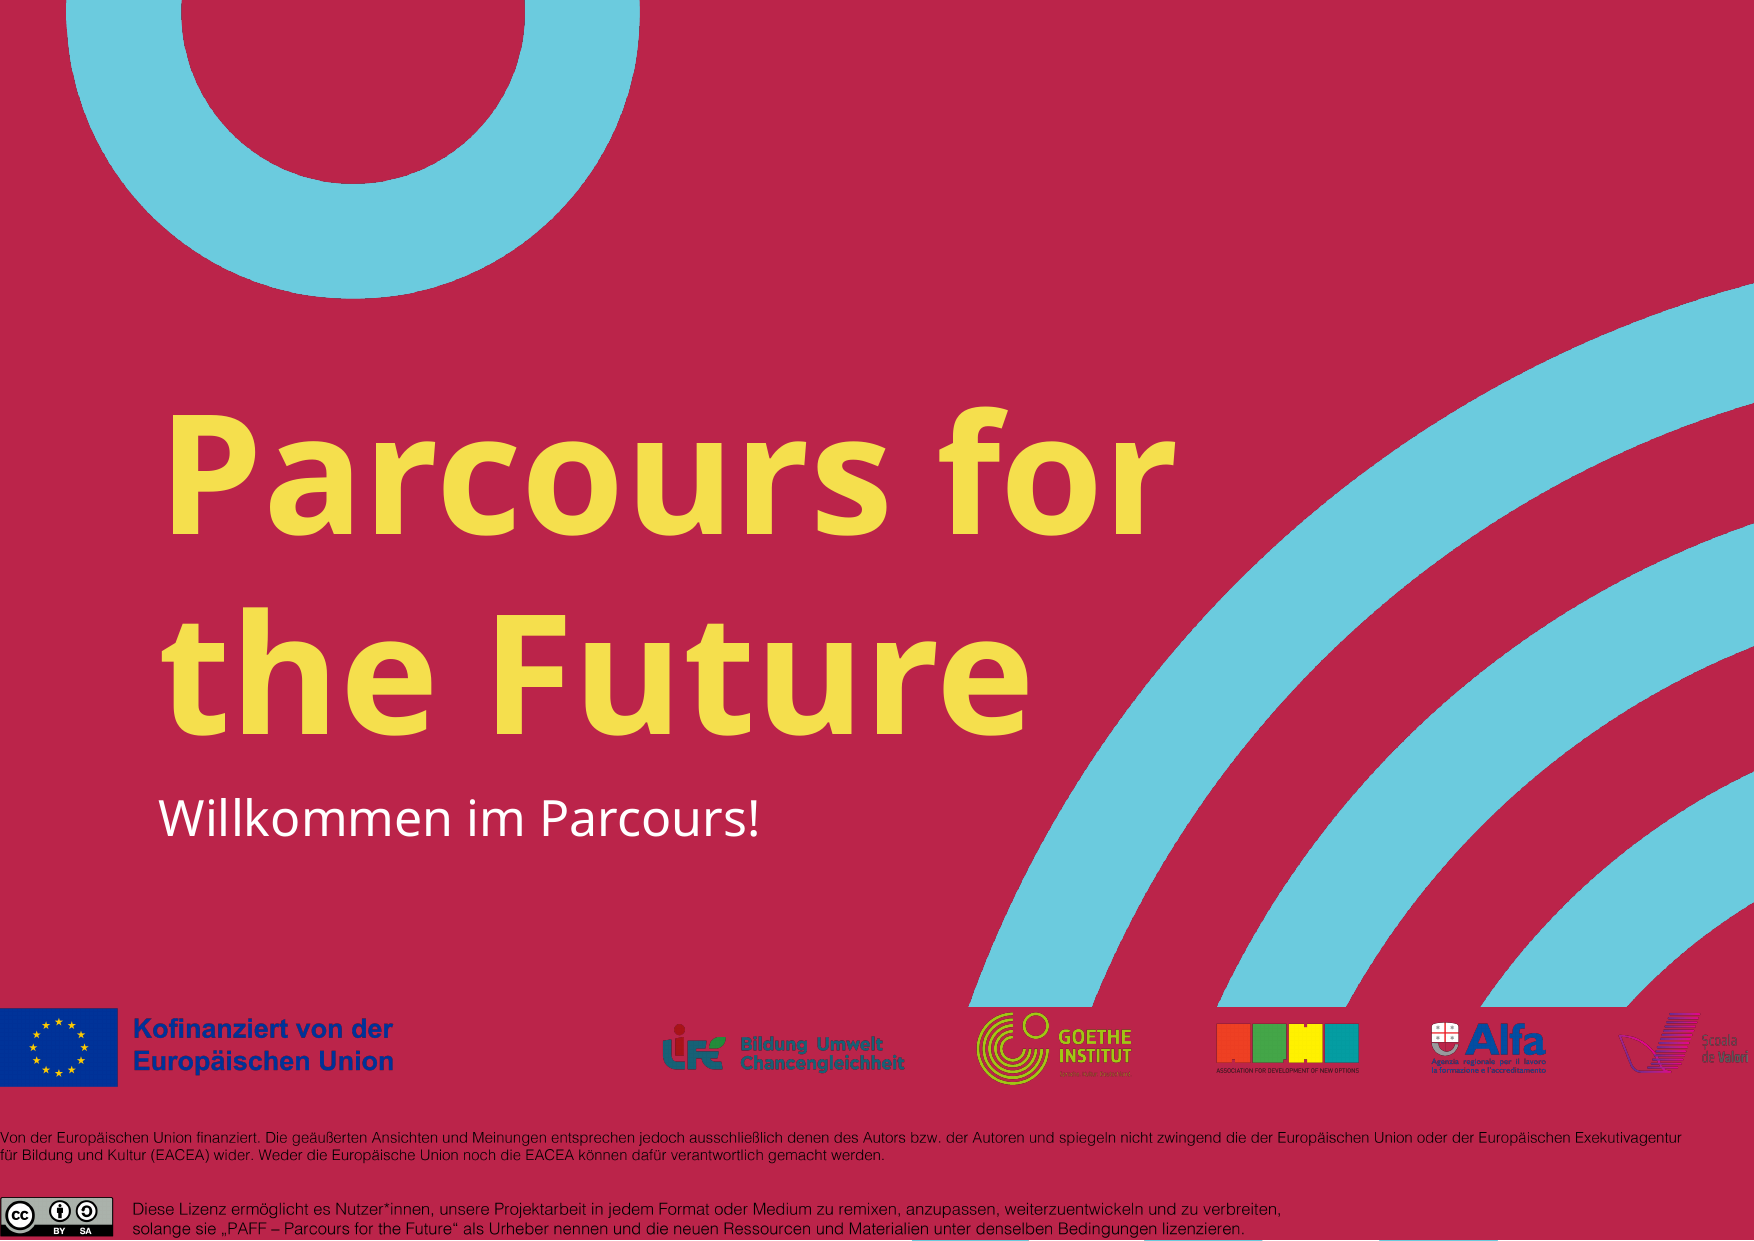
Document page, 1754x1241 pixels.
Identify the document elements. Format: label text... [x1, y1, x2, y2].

text_box Parcours for the Future [143, 360, 902, 775]
text_box Willkommen im Parcours! [143, 779, 902, 854]
picture [0, 244, 1754, 1241]
picture [66, 0, 640, 299]
